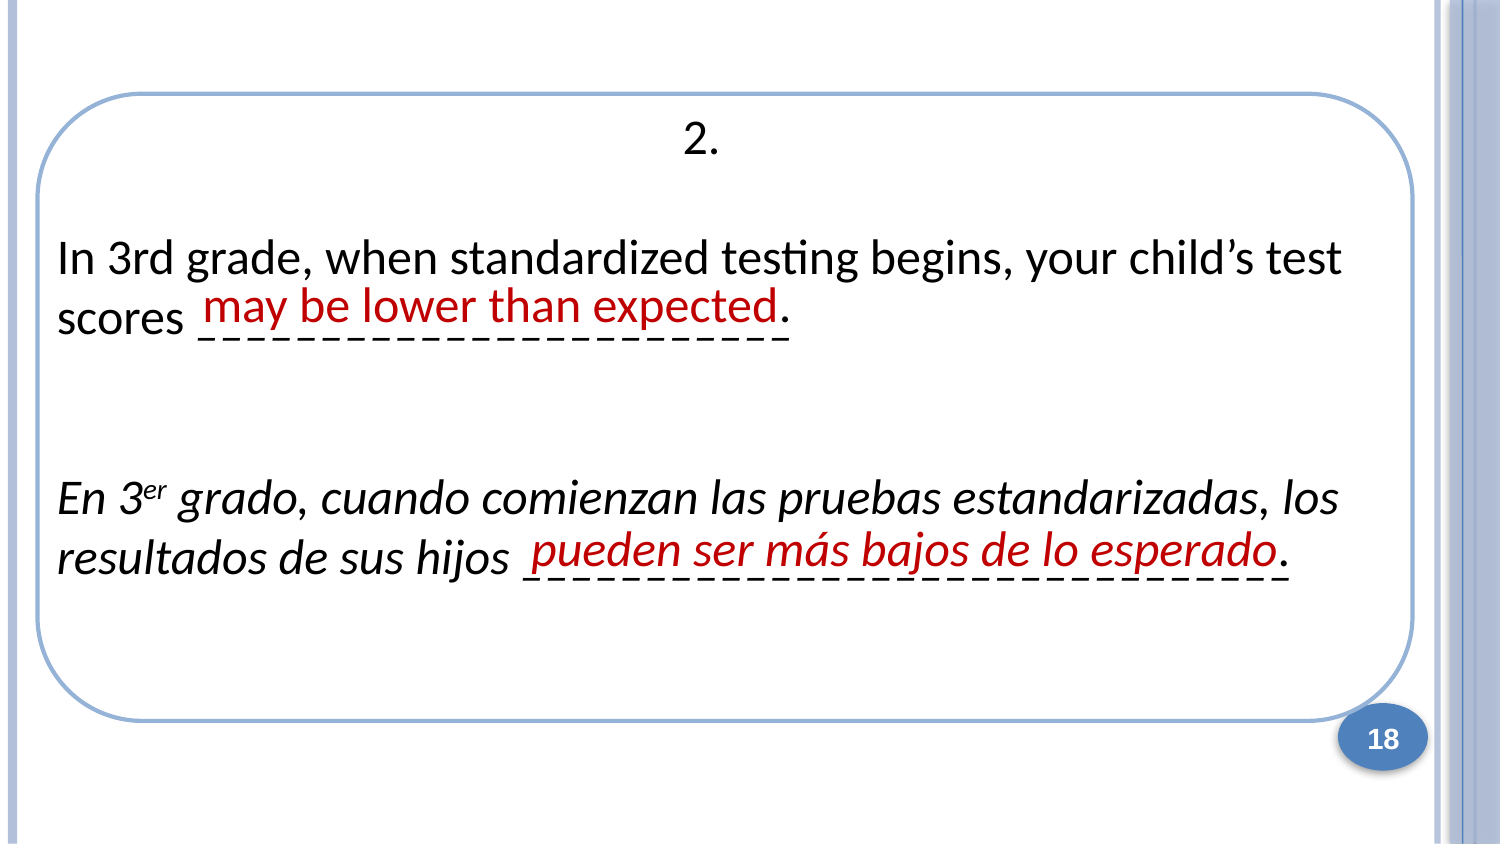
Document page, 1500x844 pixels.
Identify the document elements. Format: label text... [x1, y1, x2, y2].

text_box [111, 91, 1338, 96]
slide_number 18 [1333, 705, 1434, 770]
text_box pueden ser más bajos de lo esperado. [516, 509, 1307, 584]
text_box 2. In 3rd grade, when standardized testing begins, your child’s test scores ________________________ En 3er grado, cuando comienzan las pruebas estandarizadas, los resultados de sus hijos _______________________________ [42, 96, 1384, 652]
text_box . Research shows that all DLI children – regdless of home language –_______. La investigación muestra que todos los niños de DLI, independientemente del idioma que se hable en casa, _______. . Research shows that all DLI children – regardless of home language –_______. La investigación muestra que todos los niños de DLI, independientemente del idioma que se hable en casa, _______. [35, 123, 1415, 723]
text_box may be lower than expected. [187, 265, 838, 340]
